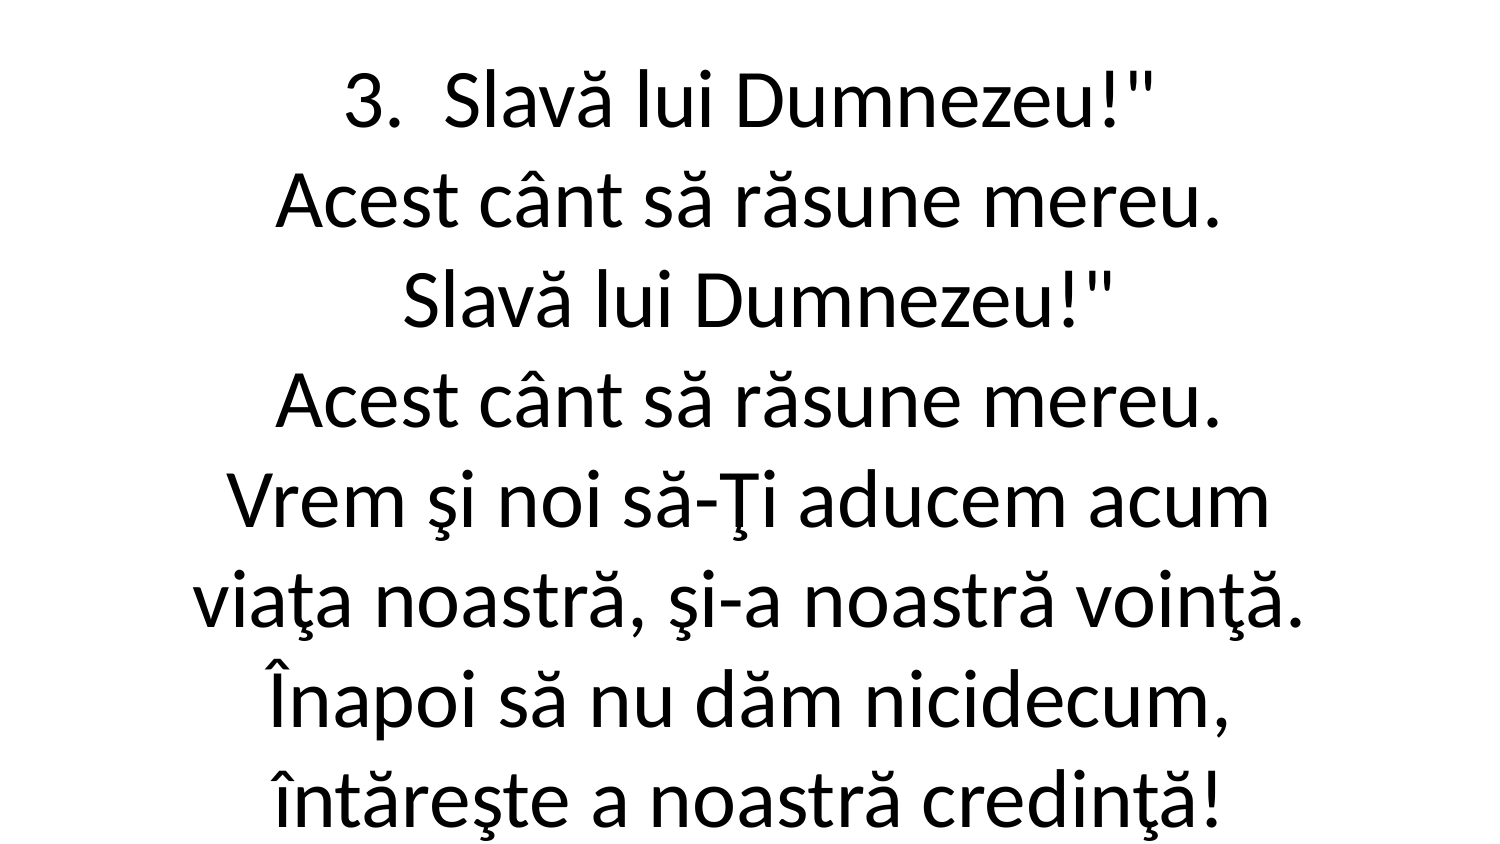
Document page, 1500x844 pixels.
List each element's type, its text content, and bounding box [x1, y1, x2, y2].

text_box 3. Slavă lui Dumnezeu!" Acest cânt să răsune mereu. Slavă lui Dumnezeu!" Acest cânt să răsune mereu. Vrem şi noi să-Ţi aducem acum viaţa noastră, şi-a noastră voinţă. Înapoi să nu dăm nicidecum, întăreşte a noastră credinţă! [177, 0, 1323, 844]
